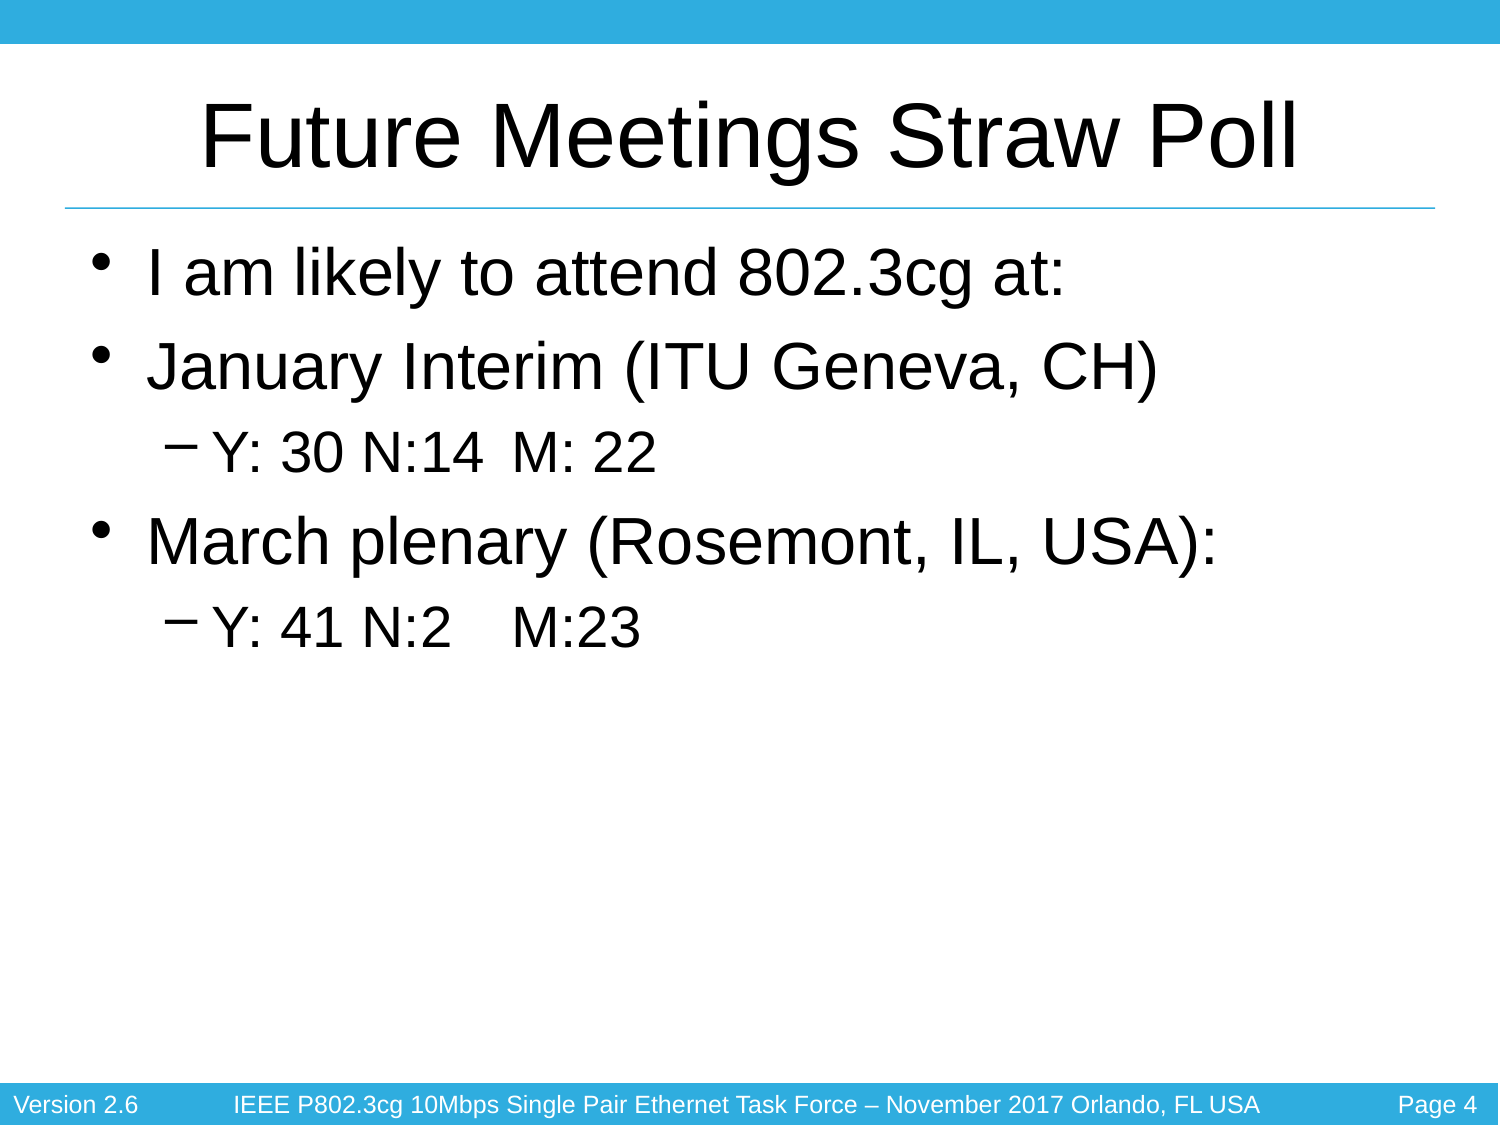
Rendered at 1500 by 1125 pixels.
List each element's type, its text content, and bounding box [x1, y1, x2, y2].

title Future Meetings Straw Poll [74, 66, 1426, 197]
list I am likely to attend 802.3cg at: January Interim (ITU Geneva, CH) Y: 30 N:14 M: 22 March plenary (Rosemont, IL, USA): Y: 41 N:2 M:23 [74, 221, 1426, 965]
